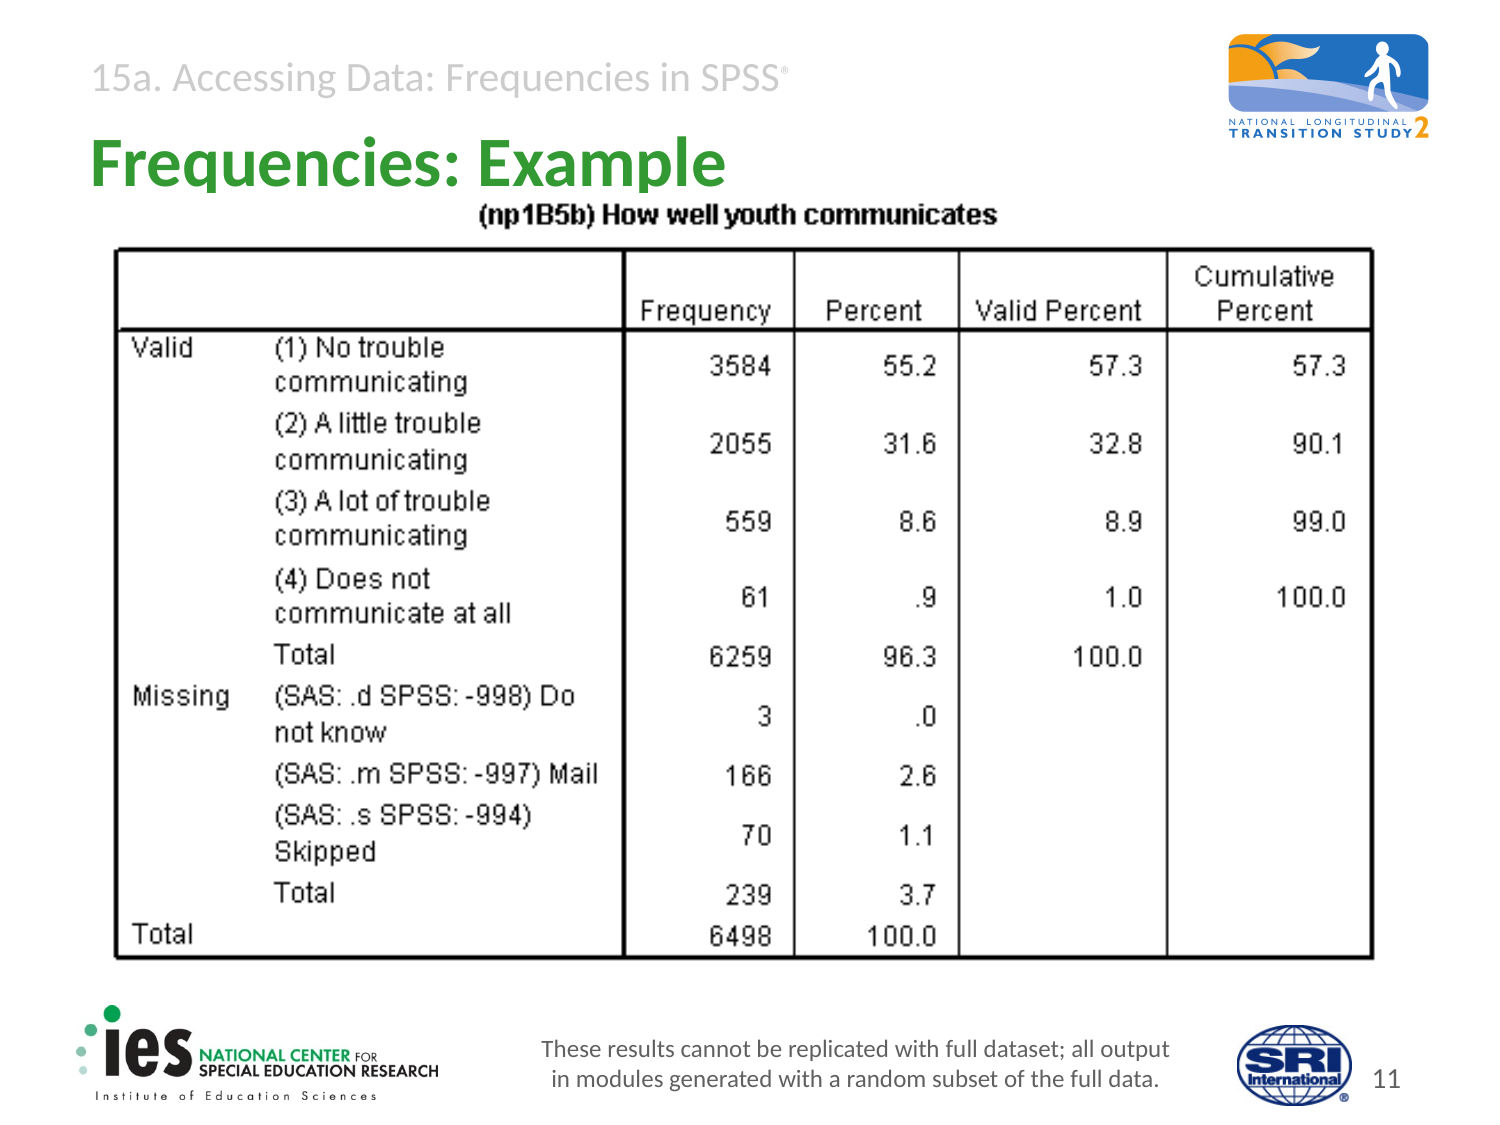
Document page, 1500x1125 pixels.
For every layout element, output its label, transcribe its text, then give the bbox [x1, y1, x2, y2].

picture [87, 193, 1401, 988]
picture [76, 1005, 438, 1100]
slide_number 10 [1312, 1051, 1417, 1125]
picture [1237, 1025, 1352, 1106]
footer These results cannot be replicated with full dataset; all output in modules generated with a random subset of the full data. [437, 1024, 1276, 1104]
title Frequencies: Example [74, 90, 1426, 226]
